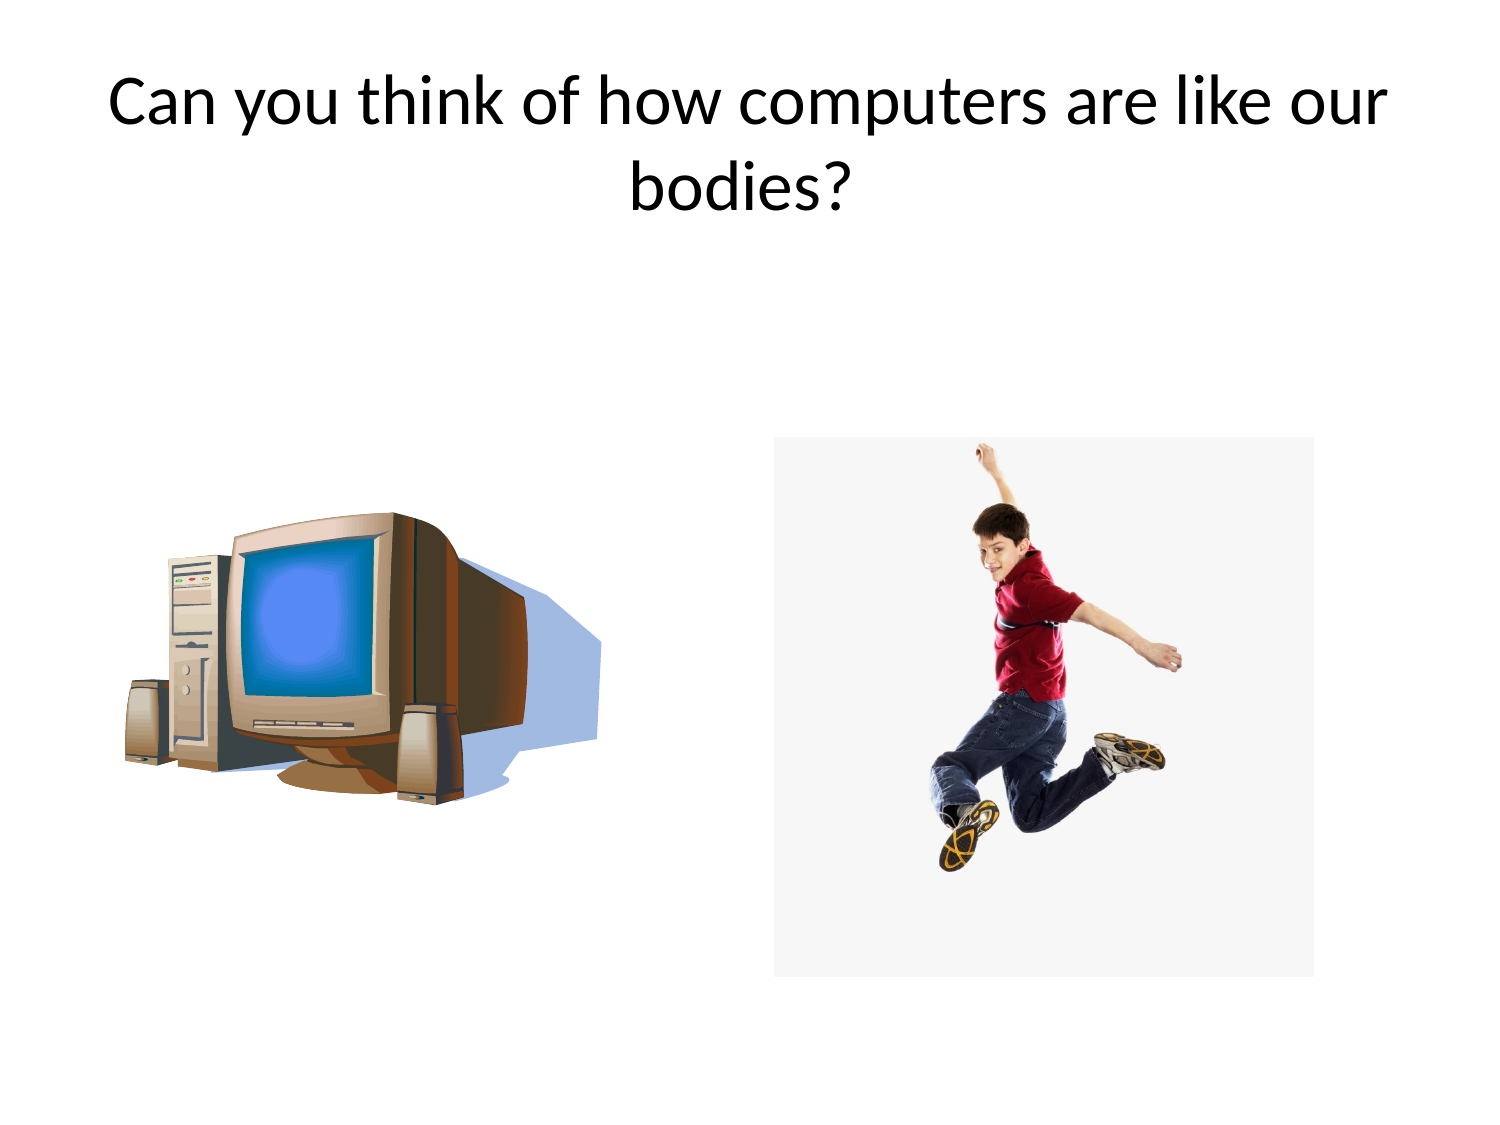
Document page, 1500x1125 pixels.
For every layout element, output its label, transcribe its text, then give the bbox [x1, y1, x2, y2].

title Can you think of how computers are like our bodies? [75, 45, 1425, 233]
picture [774, 437, 1315, 977]
picture [124, 512, 602, 806]
